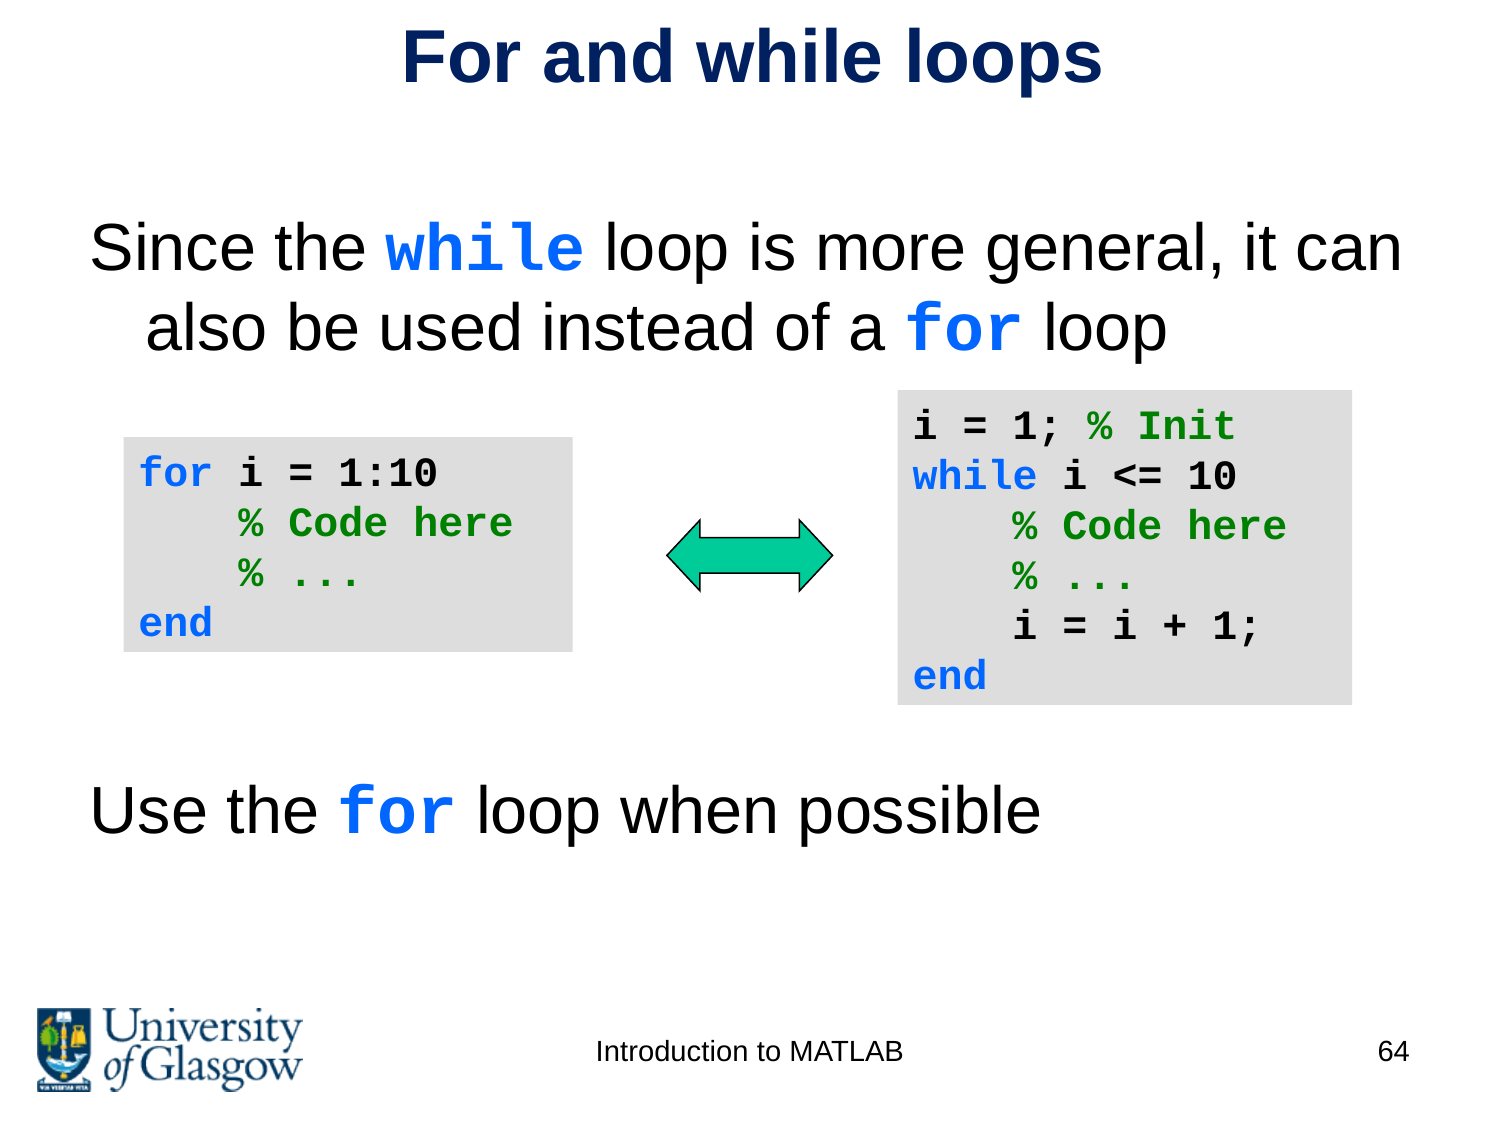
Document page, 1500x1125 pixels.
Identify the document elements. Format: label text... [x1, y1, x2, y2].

footer Introduction to MATLAB [512, 1024, 988, 1103]
text_box i = 1; % Init while i <= 10 % Code here % ... i = i + 1; end [897, 390, 1353, 705]
title For and while loops [5, 0, 1500, 127]
picture [37, 1008, 303, 1092]
text_box [666, 520, 833, 591]
text_box for i = 1:10 % Code here % ... end [123, 437, 573, 652]
list Since the while loop is more general, it can also be used instead of a for loop Use the for loop when possible [74, 196, 1425, 946]
slide_number 64 [1074, 1024, 1425, 1103]
